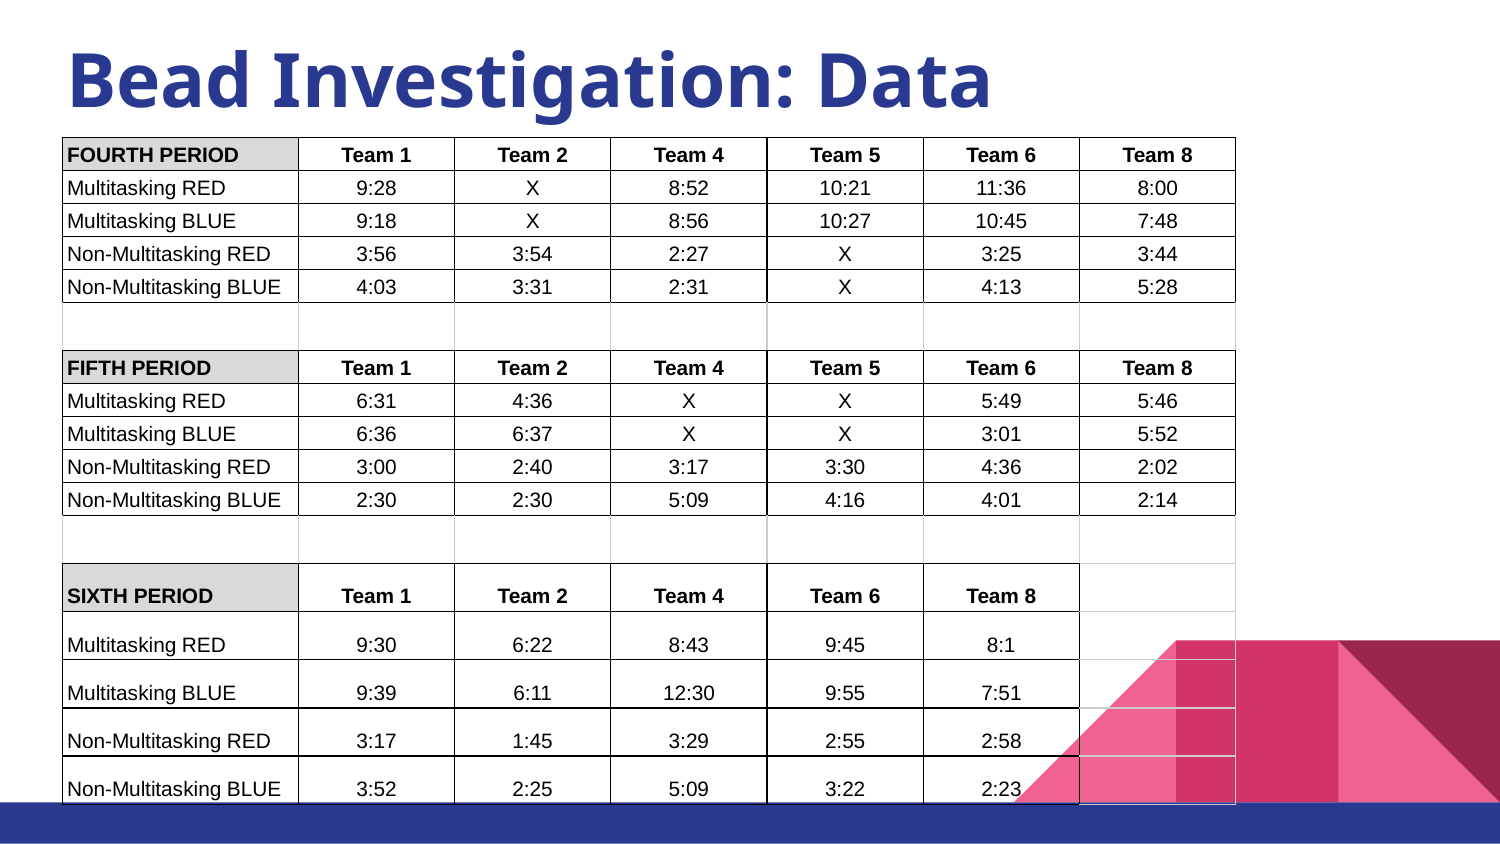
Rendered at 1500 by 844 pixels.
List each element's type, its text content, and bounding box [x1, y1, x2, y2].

table_header Team 6 [924, 138, 1079, 170]
table_cell 10:27 [768, 204, 923, 236]
table_cell [63, 303, 298, 350]
table_cell 9:30 [299, 612, 454, 659]
table_cell 9:45 [768, 612, 923, 659]
table_cell 5:46 [1080, 384, 1235, 416]
table_header Team 8 [1080, 138, 1235, 170]
table_cell 3:01 [924, 417, 1079, 449]
table_cell X [768, 384, 923, 416]
table_cell 6:36 [299, 417, 454, 449]
table_cell 5:09 [611, 483, 766, 515]
table_cell 11:36 [924, 171, 1079, 203]
table_cell 3:44 [1080, 237, 1235, 269]
table_cell 2:30 [455, 483, 610, 515]
table_cell 2:40 [455, 450, 610, 482]
table_cell 6:31 [299, 384, 454, 416]
table_cell 10:21 [768, 171, 923, 203]
table_cell 2:31 [611, 270, 766, 302]
table_cell SIXTH PERIOD [63, 564, 298, 611]
table_cell Multitasking RED [63, 612, 298, 659]
table_cell 3:00 [299, 450, 454, 482]
table_cell Team 8 [924, 564, 1079, 611]
title Bead Investigation: Data [51, 17, 1449, 117]
table_cell Team 8 [1080, 351, 1235, 383]
table_cell Multitasking RED [63, 384, 298, 416]
table_cell 3:30 [768, 450, 923, 482]
table_cell X [768, 237, 923, 269]
table_cell 4:13 [924, 270, 1079, 302]
table_cell 4:16 [768, 483, 923, 515]
table_cell 3:17 [611, 450, 766, 482]
table_cell 4:36 [455, 384, 610, 416]
table_cell 9:55 [768, 660, 923, 707]
table_cell 9:39 [299, 660, 454, 707]
table_cell [1080, 709, 1235, 755]
table_header Team 1 [299, 138, 454, 170]
table_cell 2:27 [611, 237, 766, 269]
table_cell [1080, 757, 1235, 804]
table_cell Multitasking RED [63, 171, 298, 203]
table_cell 3:54 [455, 237, 610, 269]
table_cell Team 4 [611, 564, 766, 611]
table_cell [611, 516, 766, 563]
table_cell 2:02 [1080, 450, 1235, 482]
table_cell 2:23 [924, 757, 1079, 804]
table_cell Non-Multitasking RED [63, 709, 298, 755]
table_cell 2:30 [299, 483, 454, 515]
table_cell 8:52 [611, 171, 766, 203]
table_cell [1080, 612, 1235, 659]
table_cell X [611, 384, 766, 416]
table_cell Multitasking BLUE [63, 417, 298, 449]
table_cell Team 1 [299, 564, 454, 611]
table_cell 3:29 [611, 709, 766, 755]
table_cell 8:43 [611, 612, 766, 659]
table_cell 2:55 [768, 709, 923, 755]
table_cell X [455, 204, 610, 236]
table_cell 7:48 [1080, 204, 1235, 236]
table_cell Multitasking BLUE [63, 204, 298, 236]
table_cell Non-Multitasking BLUE [63, 270, 298, 302]
table_cell 7:51 [924, 660, 1079, 707]
table_cell 4:01 [924, 483, 1079, 515]
table_cell 3:31 [455, 270, 610, 302]
table_cell Team 4 [611, 351, 766, 383]
table_cell 1:45 [455, 709, 610, 755]
table_cell [63, 516, 298, 563]
table_cell 10:45 [924, 204, 1079, 236]
table_cell [299, 516, 454, 563]
table_cell 2:14 [1080, 483, 1235, 515]
table_cell 9:18 [299, 204, 454, 236]
table_cell Team 6 [768, 564, 923, 611]
table_cell Team 1 [299, 351, 454, 383]
table_cell 3:52 [299, 757, 454, 804]
table_cell 12:30 [611, 660, 766, 707]
table_cell Team 2 [455, 351, 610, 383]
table_cell [1080, 516, 1235, 563]
table_cell 3:25 [924, 237, 1079, 269]
table_cell 2:58 [924, 709, 1079, 755]
table_cell [299, 303, 454, 350]
table_cell X [611, 417, 766, 449]
table_cell 5:52 [1080, 417, 1235, 449]
table_cell [455, 303, 610, 350]
table_header Team 2 [455, 138, 610, 170]
table_cell Team 5 [768, 351, 923, 383]
table_cell 3:17 [299, 709, 454, 755]
table_cell 6:37 [455, 417, 610, 449]
table_cell [768, 516, 923, 563]
table_cell Non-Multitasking RED [63, 237, 298, 269]
table_cell 8:1 [924, 612, 1079, 659]
table_cell X [455, 171, 610, 203]
table_cell [455, 516, 610, 563]
table_header Team 5 [768, 138, 923, 170]
table_cell [924, 303, 1079, 350]
table_cell 5:49 [924, 384, 1079, 416]
table_header FOURTH PERIOD [63, 138, 298, 170]
table_cell Non-Multitasking RED [63, 450, 298, 482]
table_cell [1080, 564, 1235, 611]
table_cell Team 6 [924, 351, 1079, 383]
table_cell 6:22 [455, 612, 610, 659]
table_cell [611, 303, 766, 350]
table_cell 2:25 [455, 757, 610, 804]
table_cell [768, 303, 923, 350]
table_cell 3:22 [768, 757, 923, 804]
table_cell 6:11 [455, 660, 610, 707]
table_cell 4:03 [299, 270, 454, 302]
table_cell Team 2 [455, 564, 610, 611]
table_cell 8:00 [1080, 171, 1235, 203]
table_cell [924, 516, 1079, 563]
table_cell Non-Multitasking BLUE [63, 757, 298, 804]
table_cell [1080, 660, 1235, 707]
table_cell 8:56 [611, 204, 766, 236]
table_cell Multitasking BLUE [63, 660, 298, 707]
table_cell 5:28 [1080, 270, 1235, 302]
table_header Team 4 [611, 138, 766, 170]
table_cell X [768, 417, 923, 449]
table_cell 9:28 [299, 171, 454, 203]
table_cell 3:56 [299, 237, 454, 269]
table_cell FIFTH PERIOD [63, 351, 298, 383]
table_cell [1080, 303, 1235, 350]
table_cell X [768, 270, 923, 302]
table_cell 4:36 [924, 450, 1079, 482]
table_cell Non-Multitasking BLUE [63, 483, 298, 515]
table_cell 5:09 [611, 757, 766, 804]
